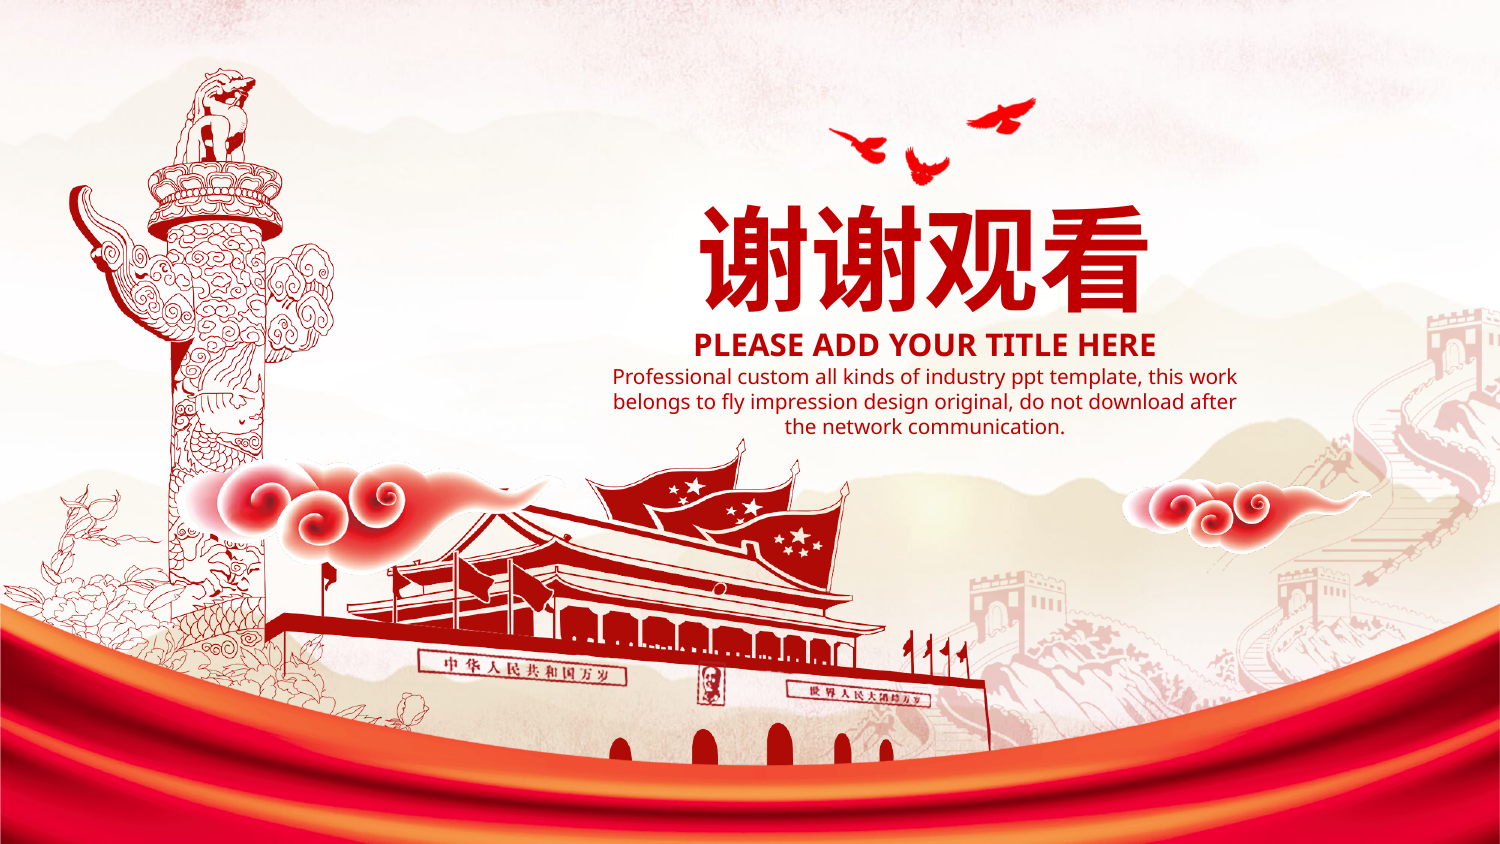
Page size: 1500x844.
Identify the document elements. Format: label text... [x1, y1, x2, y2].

picture [1122, 479, 1373, 554]
text_box 谢谢观看 PLEASE ADD YOUR TITLE HERE [994, 180, 1245, 370]
text_box [994, 306, 1500, 602]
picture [0, 0, 1500, 844]
text_box Professional custom all kinds of industry ppt template, this work belongs to fly impression design original, do not download after the network communication. [994, 356, 1262, 446]
